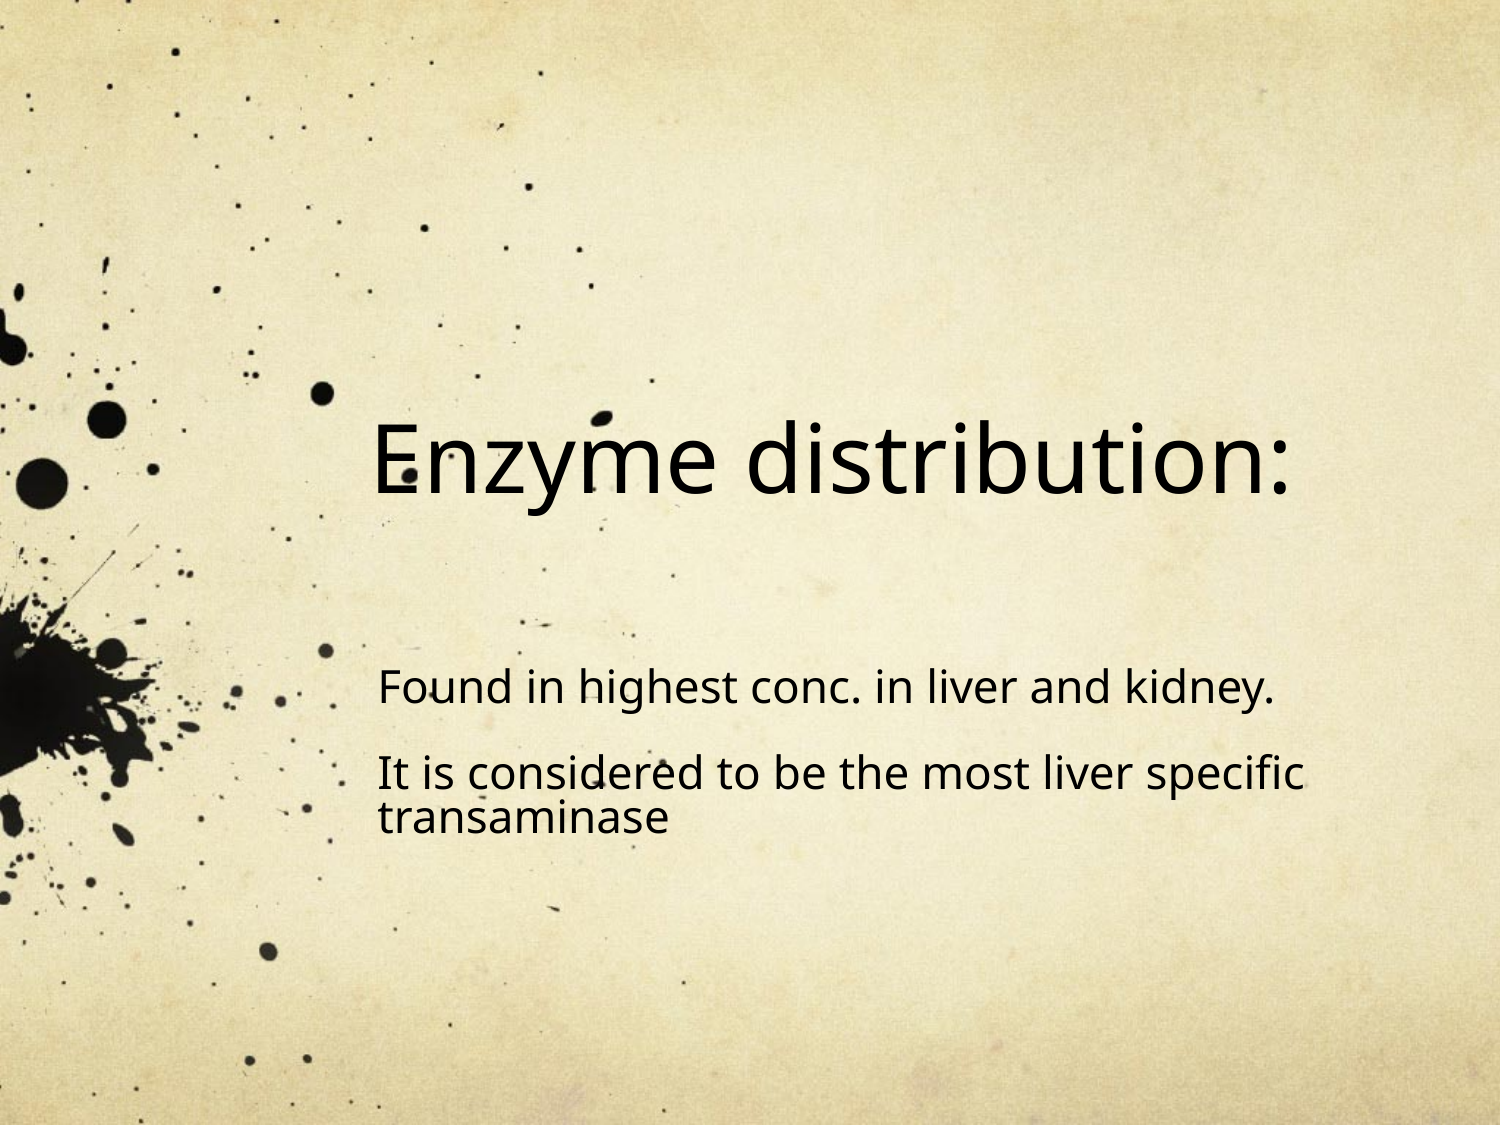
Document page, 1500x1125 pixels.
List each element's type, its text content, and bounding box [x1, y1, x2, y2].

title Enzyme distribution: [362, 198, 1426, 513]
subtitle Found in highest conc. in liver and kidney. It is considered to be the most liver specific transaminase [362, 668, 1426, 946]
picture [0, 0, 1500, 1125]
